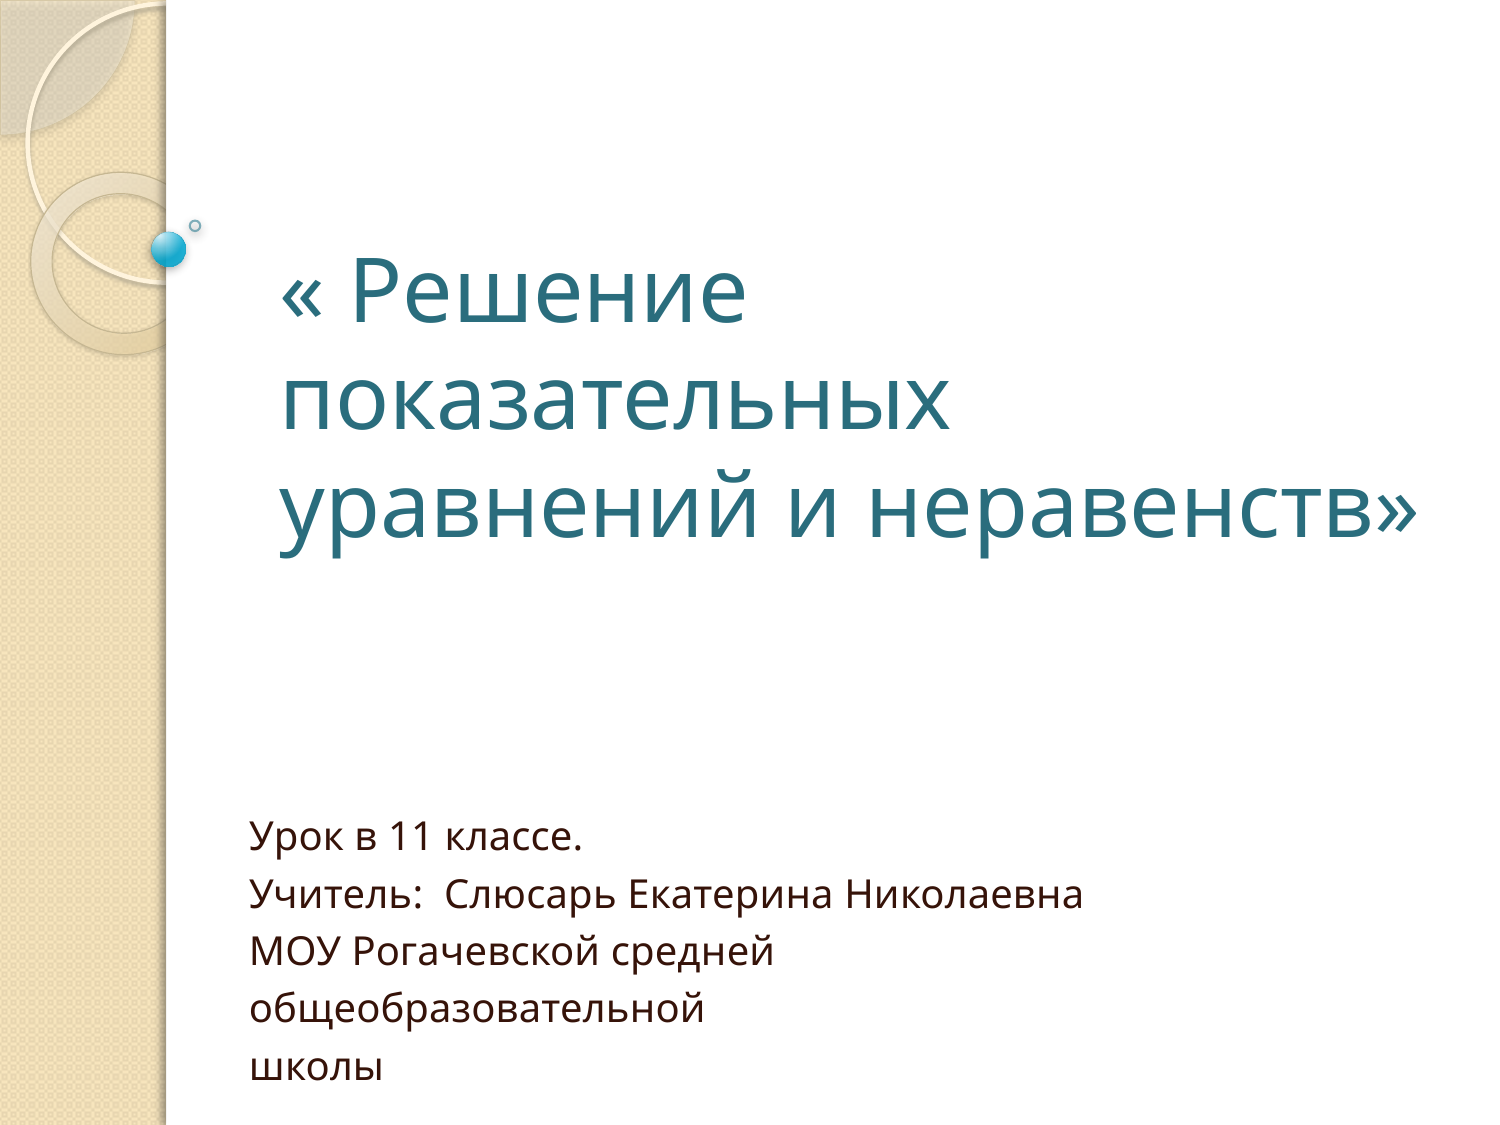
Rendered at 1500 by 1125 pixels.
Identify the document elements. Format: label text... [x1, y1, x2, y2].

subtitle Урок в 11 классе. Учитель: Слюсарь Екатерина Николаевна МОУ Рогачевской средней общеобразовательной школы [230, 810, 1446, 1098]
title « Решение показательных уравнений и неравенств» [234, 59, 1450, 563]
